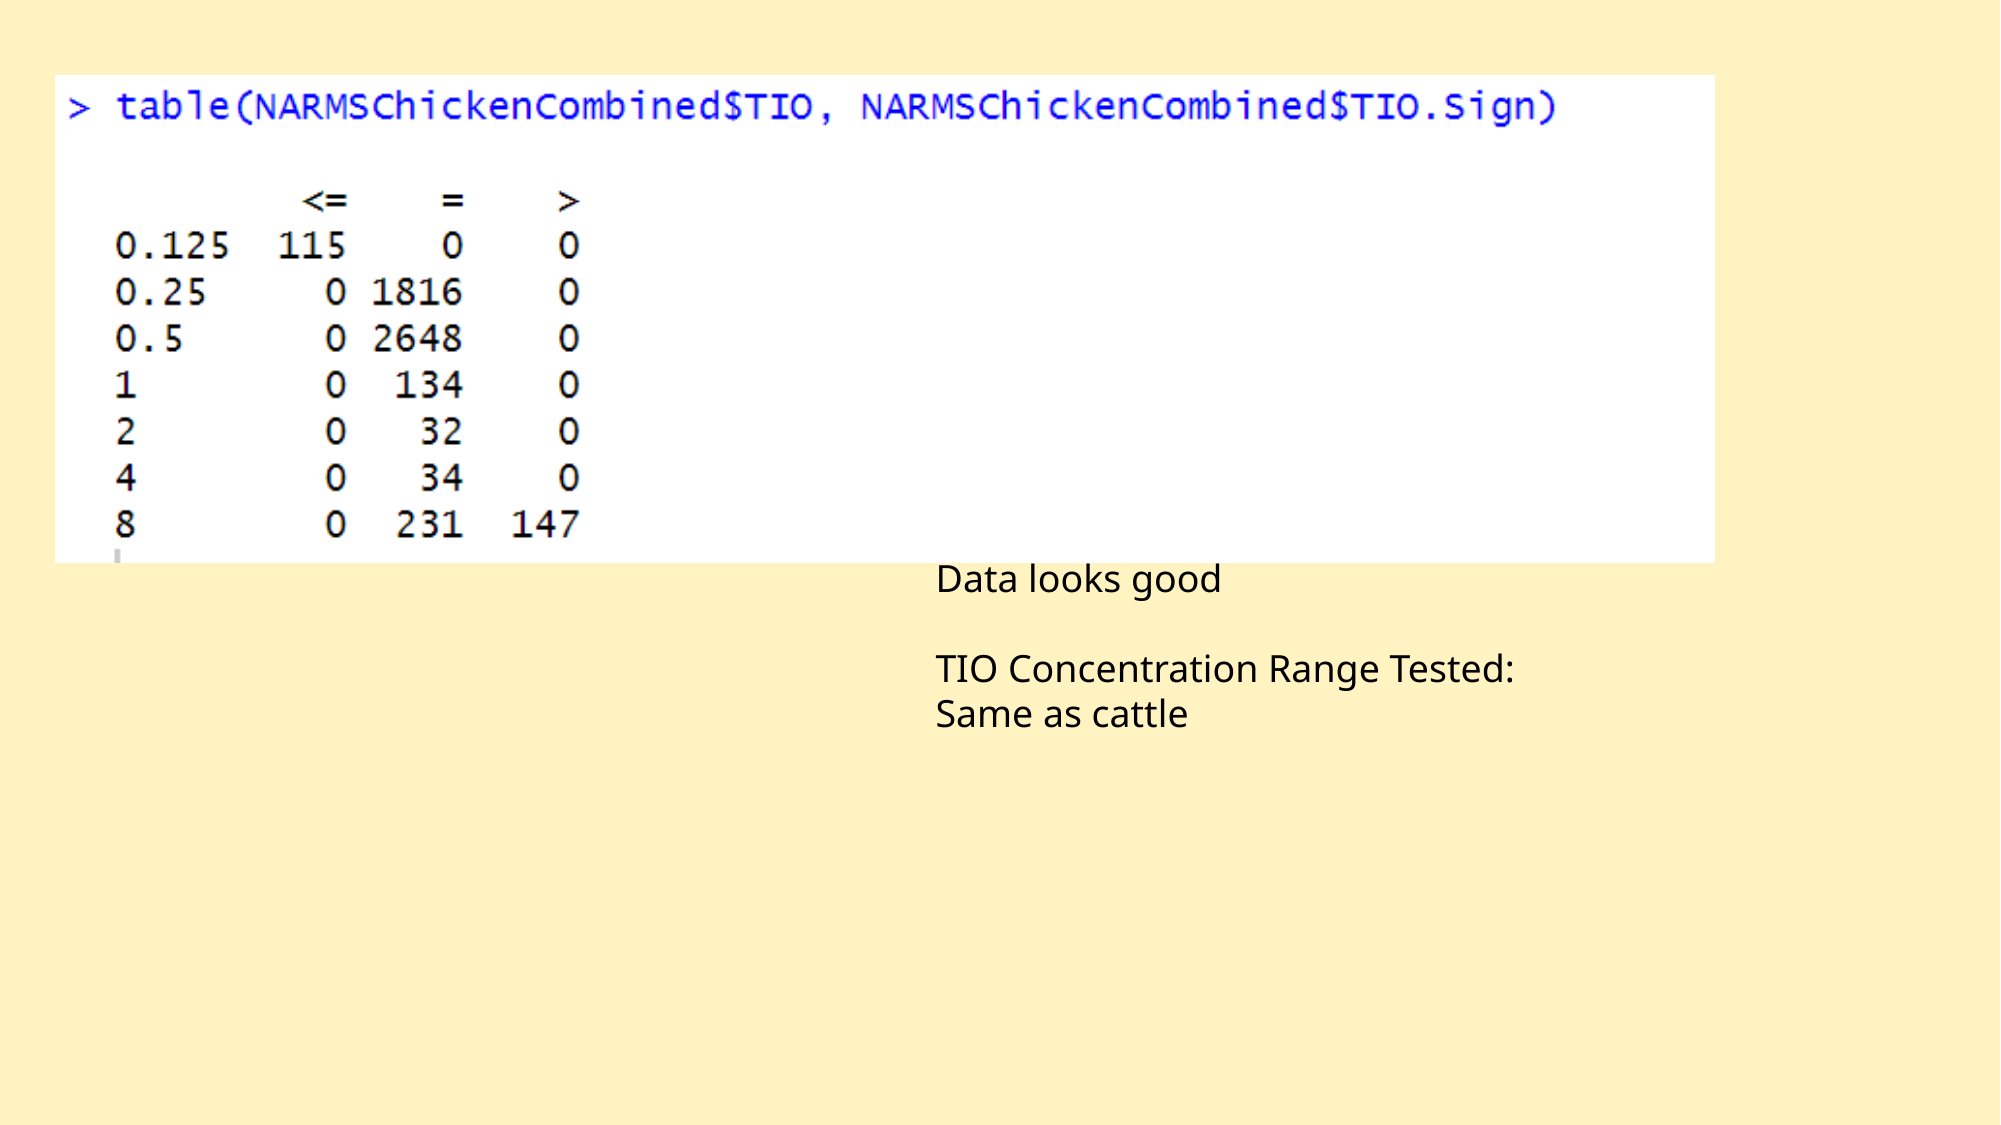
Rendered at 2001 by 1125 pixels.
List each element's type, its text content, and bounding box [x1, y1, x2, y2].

text_box Data looks good TIO Concentration Range Tested: Same as cattle [920, 563, 1668, 742]
picture [55, 74, 1715, 563]
